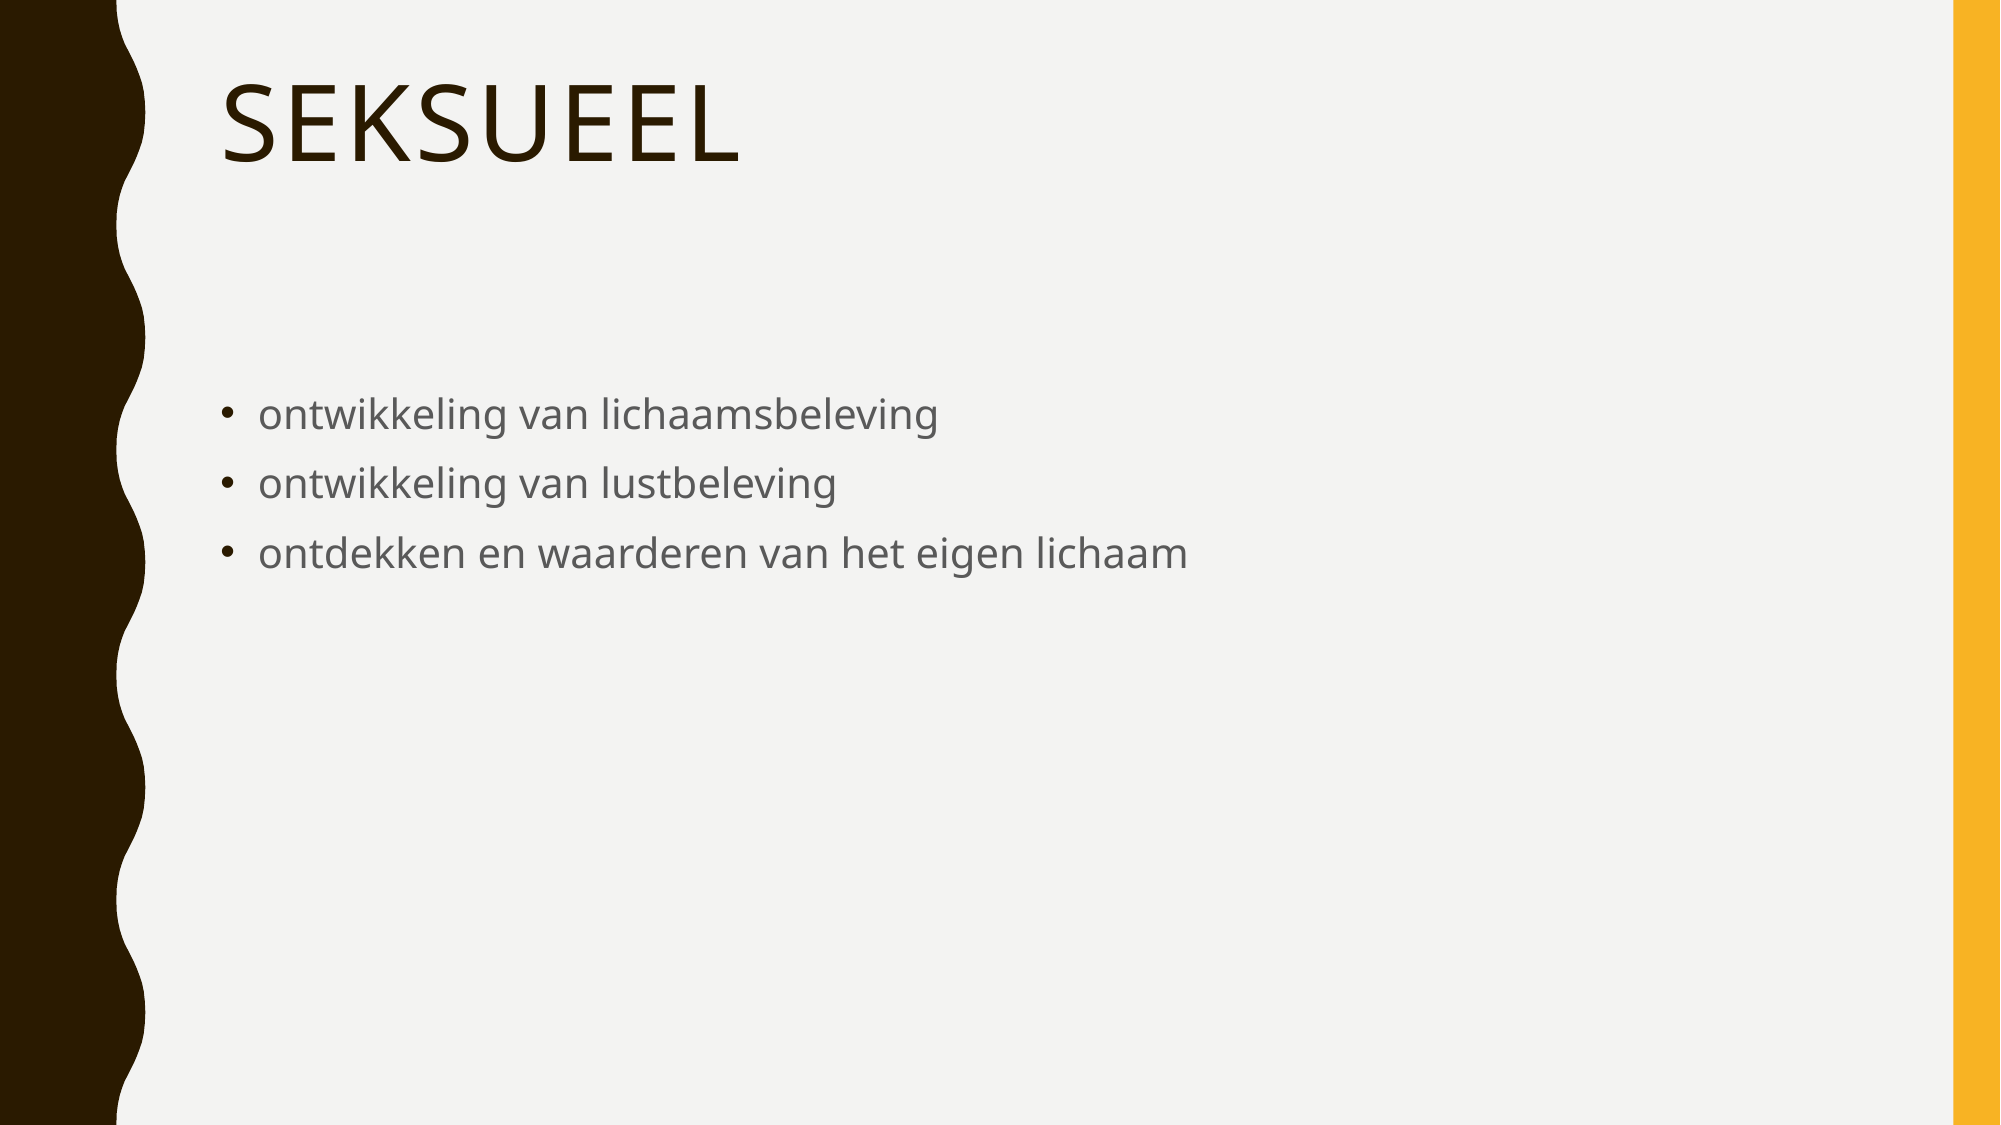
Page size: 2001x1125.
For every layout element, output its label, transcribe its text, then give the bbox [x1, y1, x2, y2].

title Seksueel [205, 62, 1875, 308]
list ontwikkeling van lichaamsbeleving ontwikkeling van lustbeleving ontdekken en waarderen van het eigen lichaam [205, 375, 1875, 965]
